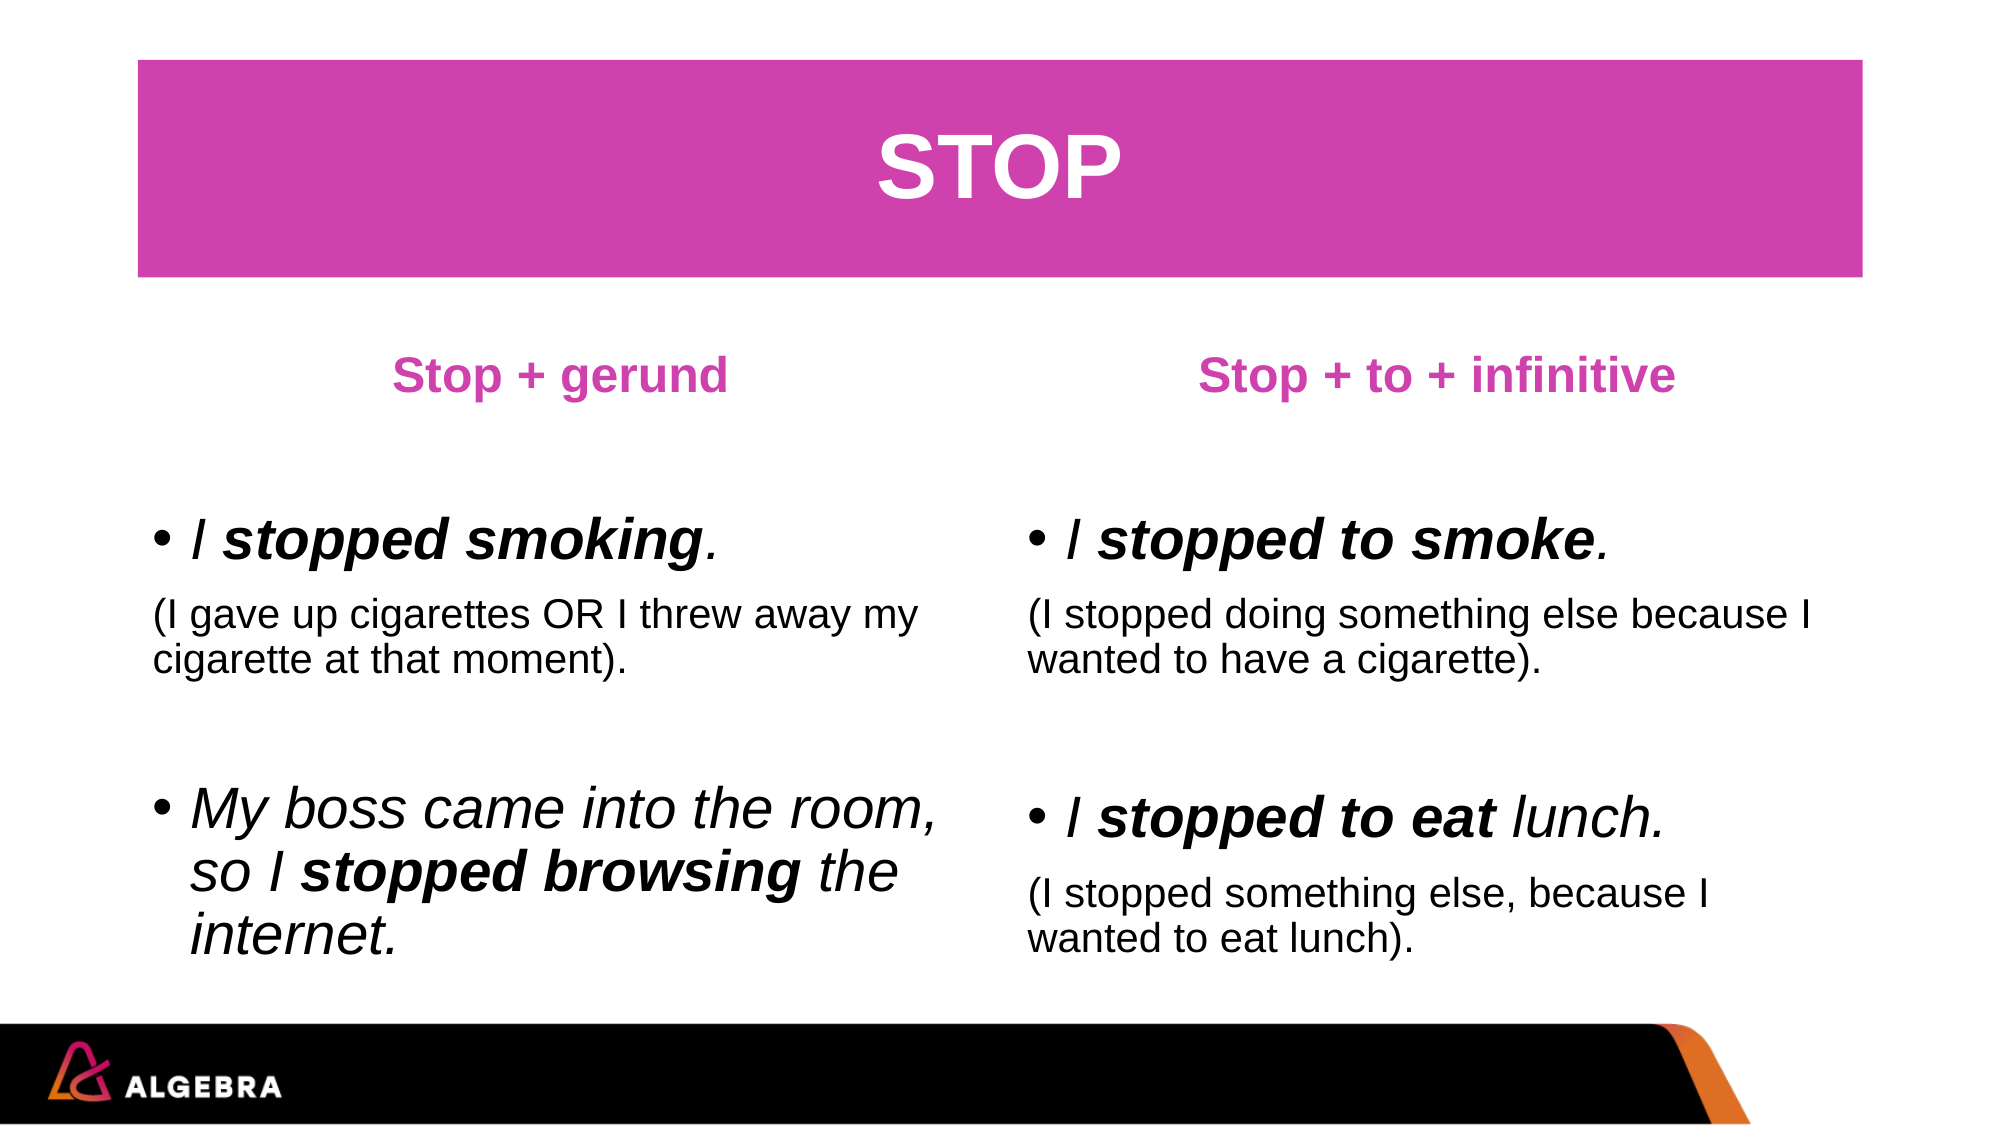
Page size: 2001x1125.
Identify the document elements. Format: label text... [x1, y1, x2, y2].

list I stopped smoking. (I gave up cigarettes OR I threw away my cigarette at that moment). My boss came into the room, so I stopped browsing the internet. [137, 410, 984, 1016]
list Stop + to + infinitive [1012, 275, 1863, 410]
list I stopped to smoke. (I stopped doing something else because I wanted to have a cigarette). I stopped to eat lunch. (I stopped something else, because I wanted to eat lunch). [1012, 410, 1863, 1016]
picture [0, 1023, 1958, 1125]
list Stop + gerund [137, 275, 984, 410]
title STOP [137, 59, 1863, 278]
